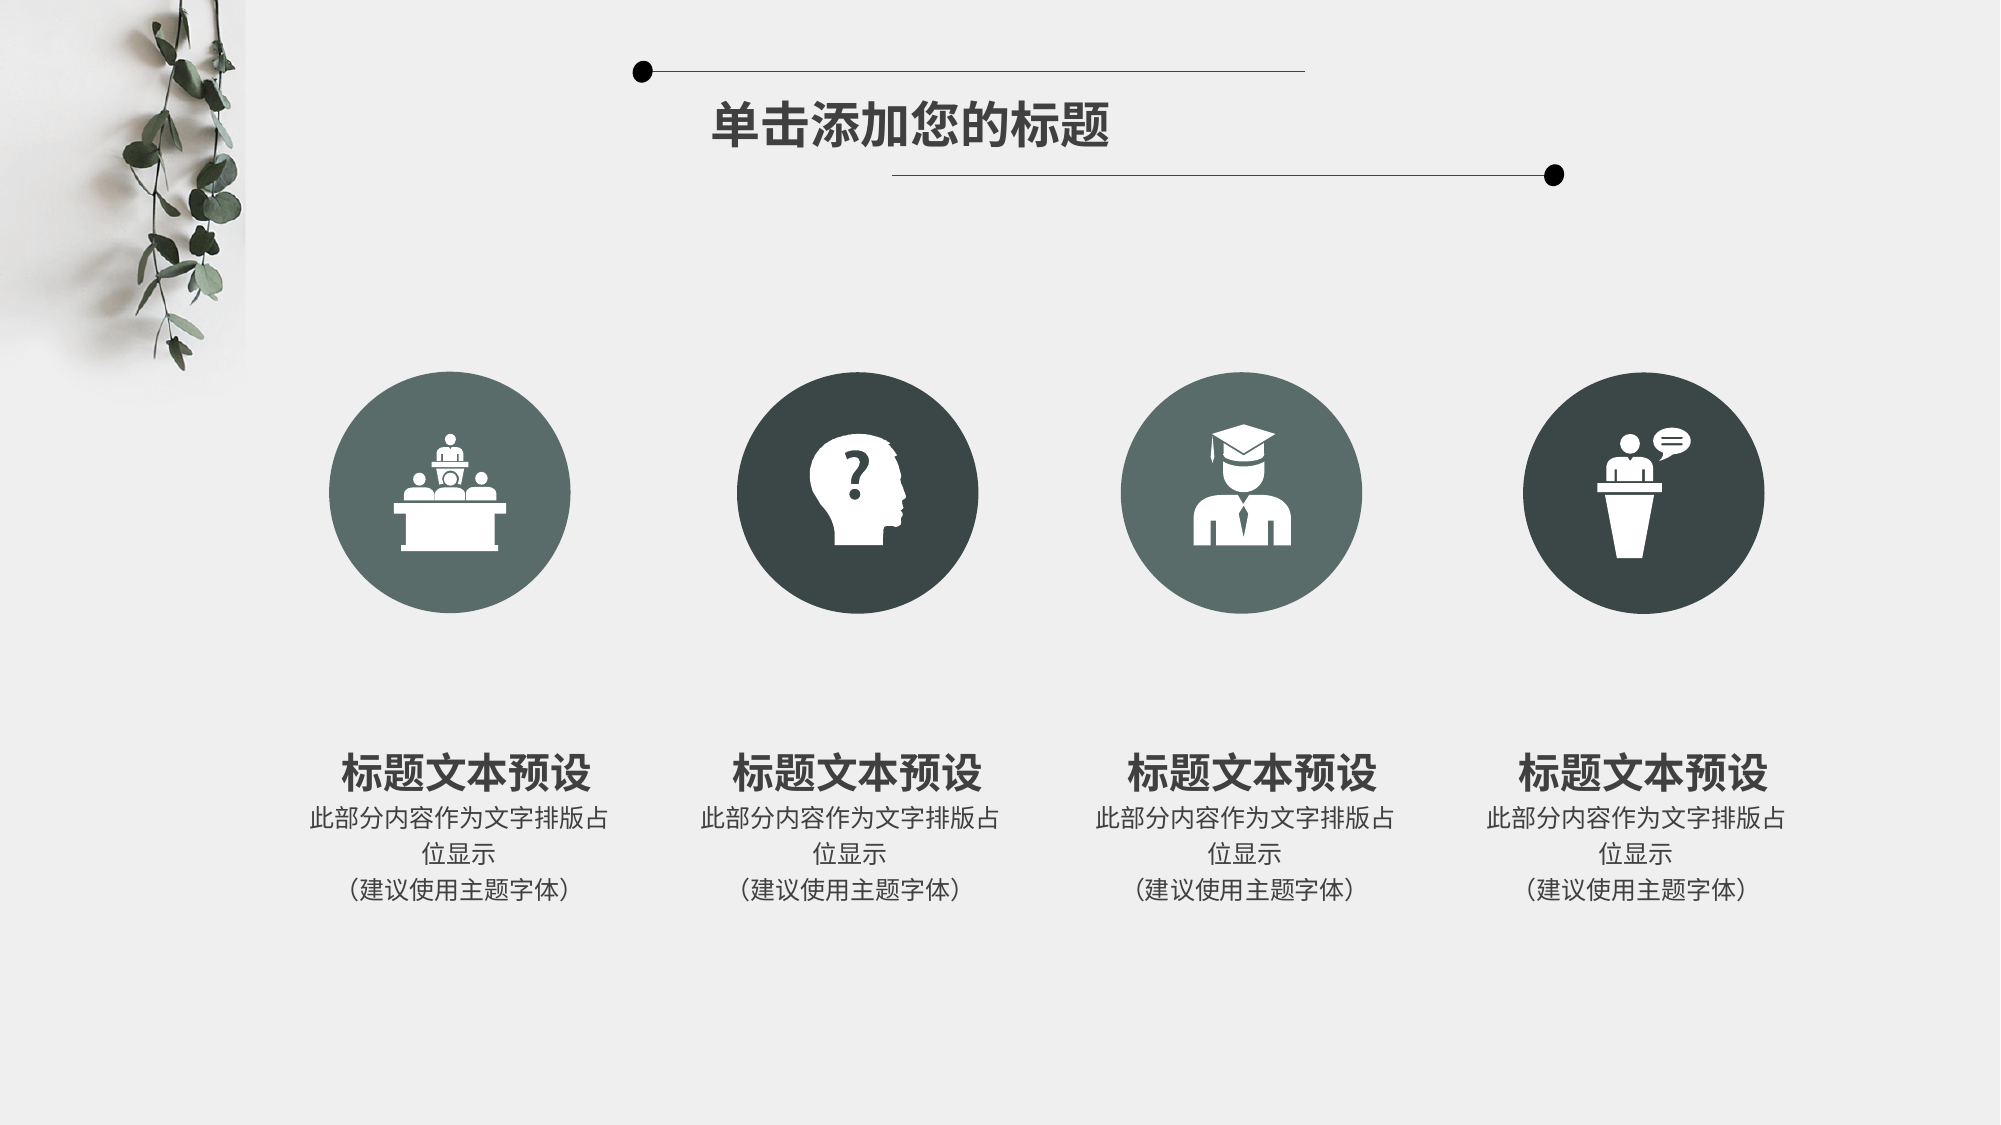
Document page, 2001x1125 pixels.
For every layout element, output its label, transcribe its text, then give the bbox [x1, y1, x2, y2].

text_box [1090, 727, 1416, 845]
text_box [304, 727, 630, 845]
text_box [891, 164, 1564, 187]
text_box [695, 727, 1021, 845]
text_box 单击添加您的标题 [695, 85, 1348, 161]
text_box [632, 60, 1305, 83]
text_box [329, 371, 1765, 614]
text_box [1481, 727, 1807, 845]
picture [0, 0, 246, 422]
